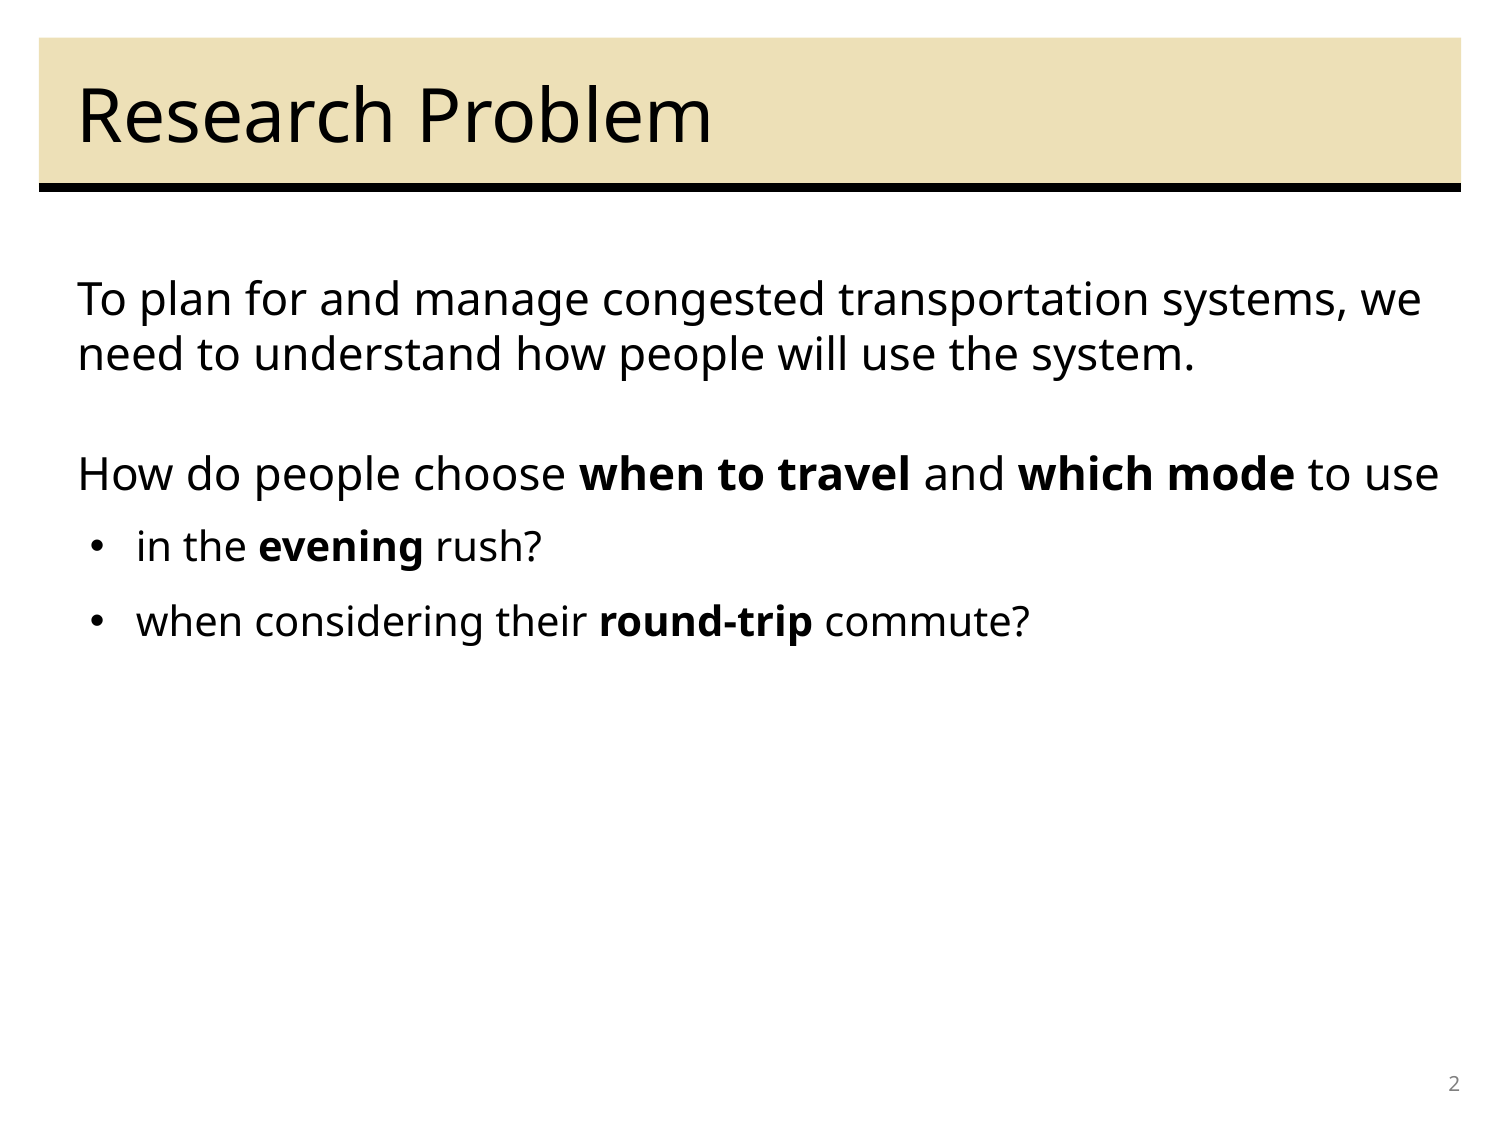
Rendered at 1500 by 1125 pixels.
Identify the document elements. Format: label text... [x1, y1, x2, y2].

text_box To plan for and manage congested transportation systems, we need to understand how people will use the system. [62, 262, 1475, 388]
text_box How do people choose when to travel and which mode to use [62, 437, 1475, 508]
text_box in the evening rush? when considering their round-trip commute? [74, 512, 1438, 653]
title Research Problem [38, 37, 1462, 187]
